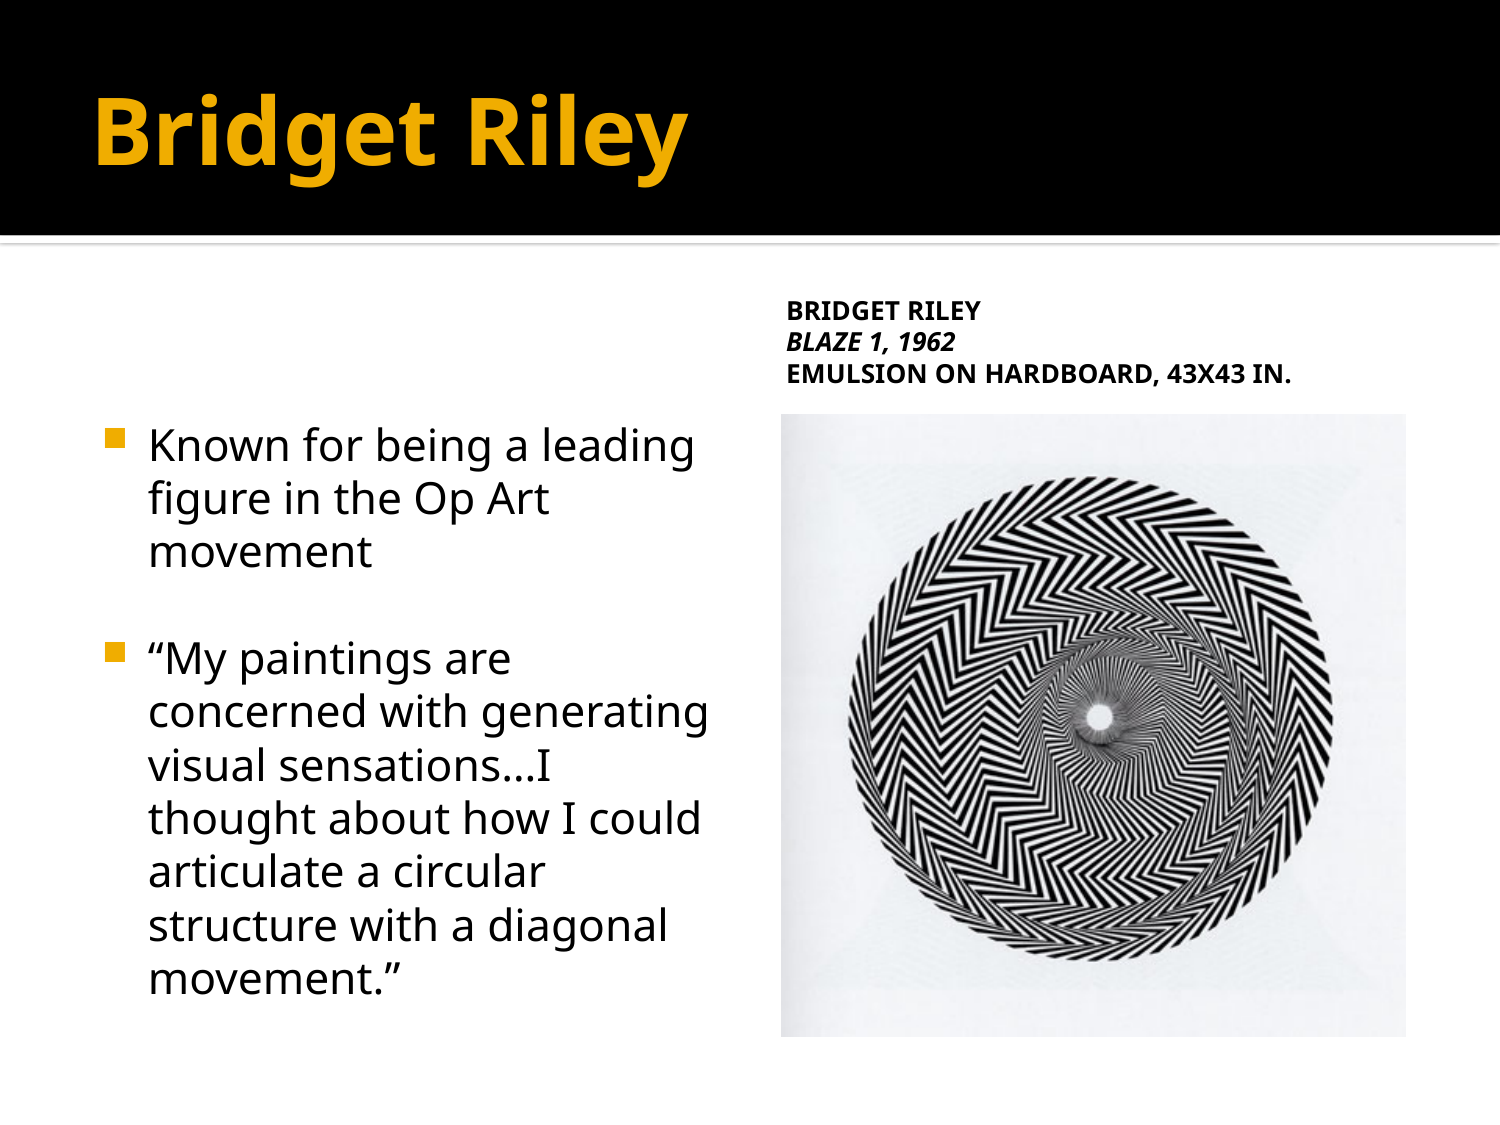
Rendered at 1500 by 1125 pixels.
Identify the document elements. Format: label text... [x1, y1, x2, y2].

title Bridget Riley [75, 24, 1425, 231]
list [780, 414, 1406, 1037]
list Bridget Riley Blaze 1, 1962 Emulsion on Hardboard, 43x43 in. [761, 278, 1425, 396]
list Known for being a leading figure in the Op Art movement “My paintings are concerned with generating visual sensations…I thought about how I could articulate a circular structure with a diagonal movement.” [75, 401, 738, 1050]
